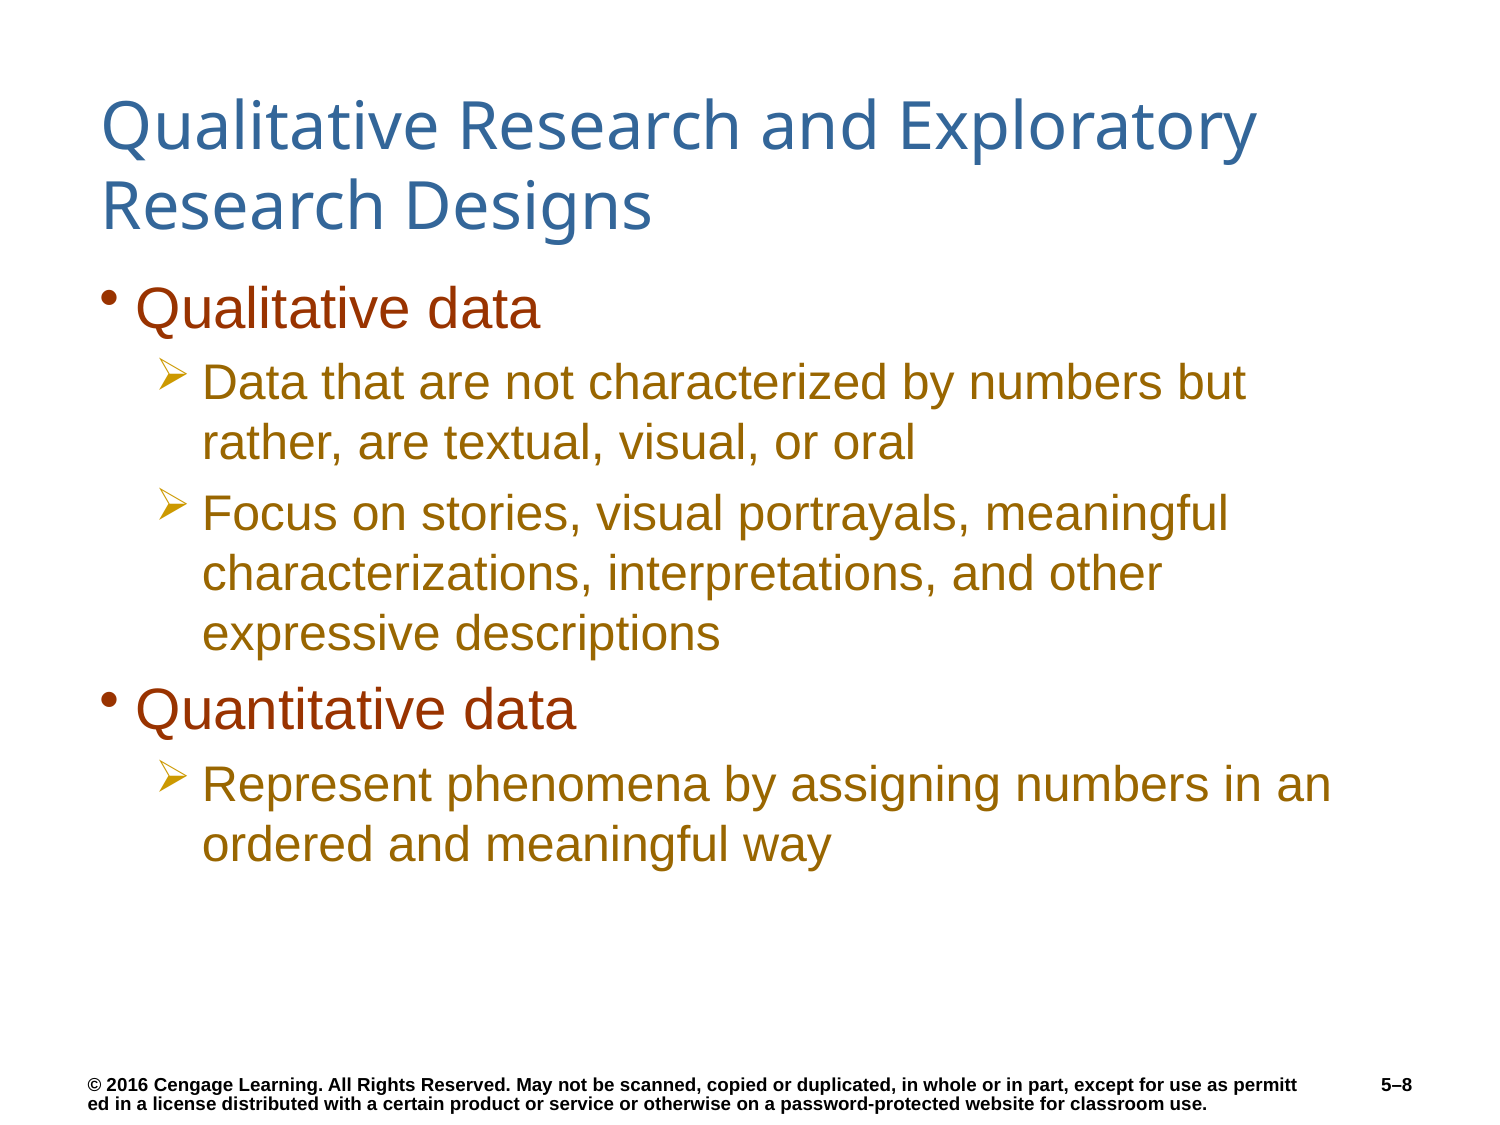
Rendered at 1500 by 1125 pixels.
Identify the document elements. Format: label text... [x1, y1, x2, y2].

title Qualitative Research and Exploratory Research Designs [85, 75, 1411, 171]
list Qualitative data Data that are not characterized by numbers but rather, are textual, visual, or oral Focus on stories, visual portrayals, meaningful characterizations, interpretations, and other expressive descriptions Quantitative data Represent phenomena by assigning numbers in an ordered and meaningful way [84, 262, 1414, 1013]
slide_number 5–8 [1050, 1042, 1413, 1103]
footer © 2016 Cengage Learning. All Rights Reserved. May not be scanned, copied or duplicated, in whole or in part, except for use as permitted in a license distributed with a certain product or service or otherwise on a password-protected website for classroom use. [87, 1057, 1050, 1103]
